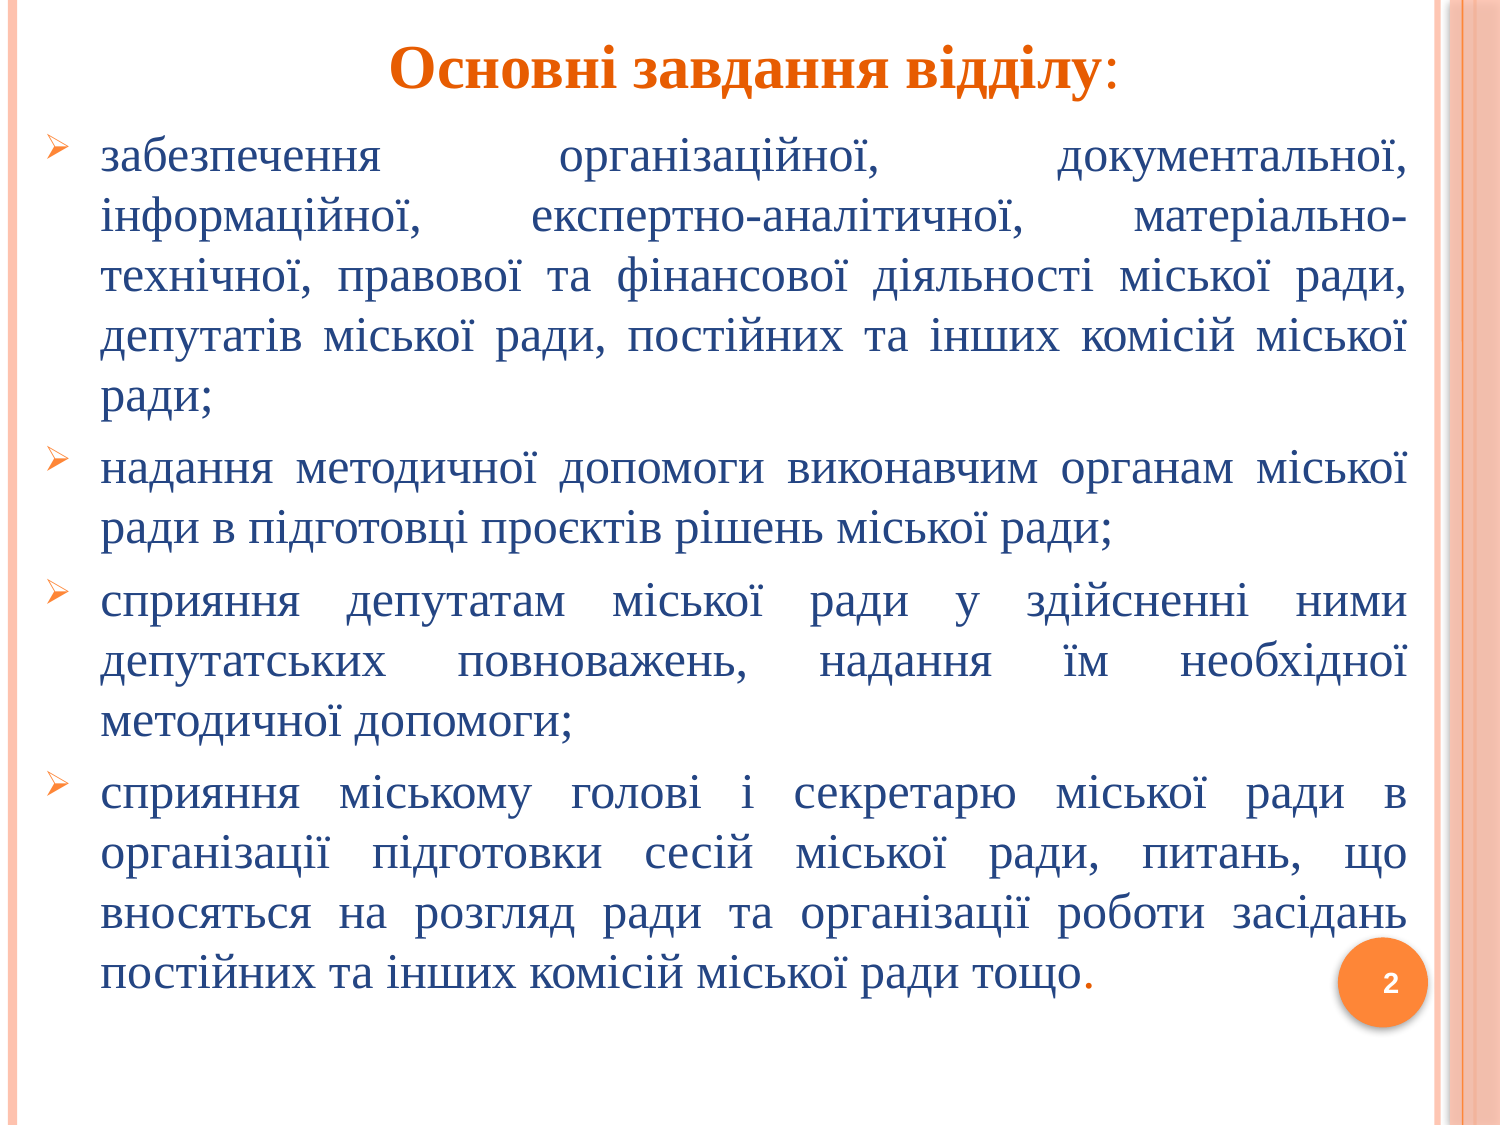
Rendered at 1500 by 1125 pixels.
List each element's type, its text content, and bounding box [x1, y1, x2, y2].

text_box 2 [1328, 952, 1454, 1013]
list забезпечення організаційної, документальної, інформаційної, експертно-аналітичної, матеріально-технічної, правової та фінансової діяльності міської ради, депутатів міської ради, постійних та інших комісій міської ради; надання методичної допомоги виконавчим органам міської ради в підготовці проєктів рішень міської ради; сприяння депутатам міської ради у здійсненні ними депутатських повноважень, надання їм необхідної методичної допомоги; сприяння міському голові і секретарю міської ради в організації підготовки сесій міської ради, питань, що вносяться на розгляд ради та організації роботи засідань постійних та інших комісій міської ради тощо. [29, 113, 1424, 1071]
text_box Основні завдання відділу: [29, 19, 1436, 109]
